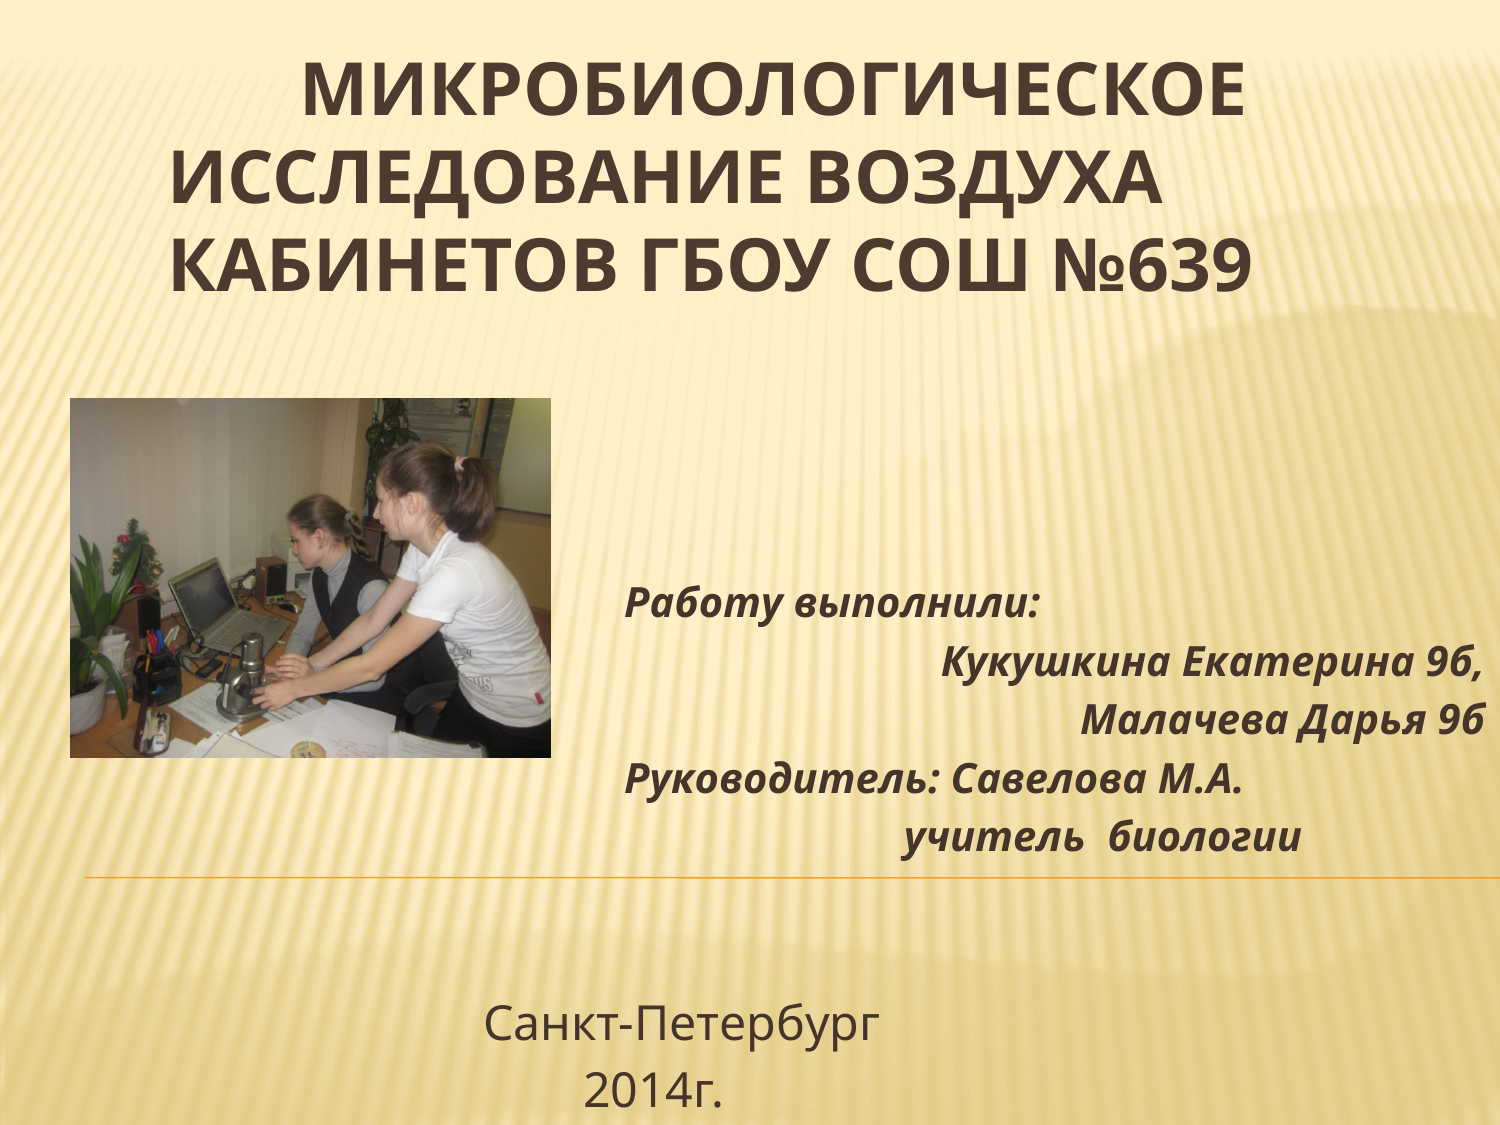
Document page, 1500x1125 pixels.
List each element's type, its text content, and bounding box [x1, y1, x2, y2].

picture [69, 398, 552, 758]
title Микробиологическое исследование воздуха кабинетов ГБОУ СОШ №639 [152, 35, 1447, 364]
subtitle Работу выполнили: Кукушкина Екатерина 9б, Малачева Дарья 9б Руководитель: Савелова М.А. учитель биологии [609, 562, 1500, 868]
text_box Санкт-Петербург 2014г. [468, 984, 996, 1125]
